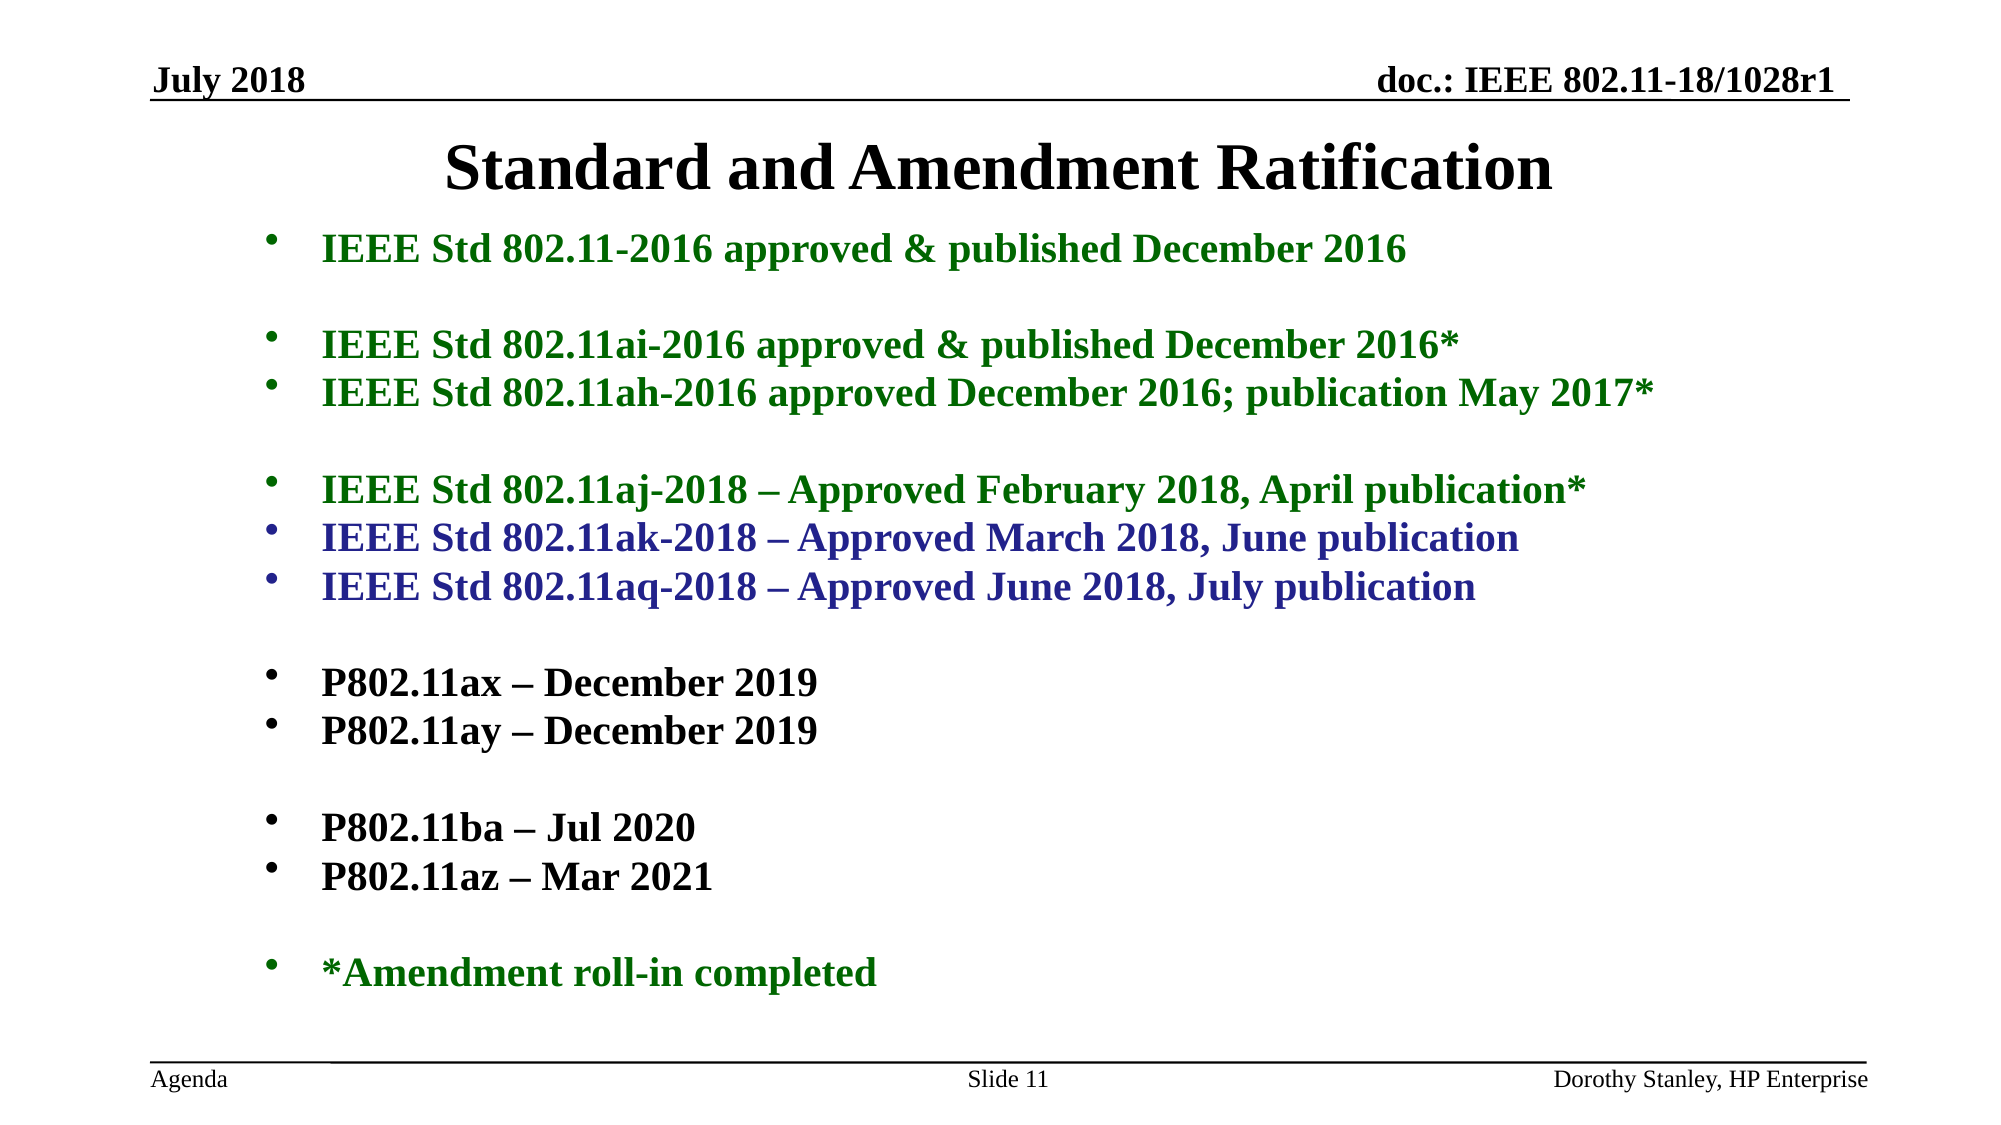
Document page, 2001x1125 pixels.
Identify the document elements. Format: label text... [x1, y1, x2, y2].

slide_number Slide 11 [966, 1078, 1051, 1093]
title Standard and Amendment Ratification [362, 75, 1638, 222]
list IEEE Std 802.11-2016 approved & published December 2016 IEEE Std 802.11ai-2016 approved & published December 2016* IEEE Std 802.11ah-2016 approved December 2016; publication May 2017* IEEE Std 802.11aj-2018 – Approved February 2018, April publication* IEEE Std 802.11ak-2018 – Approved March 2018, June publication IEEE Std 802.11aq-2018 – Approved June 2018, July publication P802.11ax – December 2019 P802.11ay – December 2019 P802.11ba – Jul 2020 P802.11az – Mar 2021 *Amendment roll-in completed [249, 222, 1800, 1078]
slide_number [152, 54, 567, 100]
footer Dorothy Stanley, HP Enterprise [1549, 1062, 1869, 1093]
